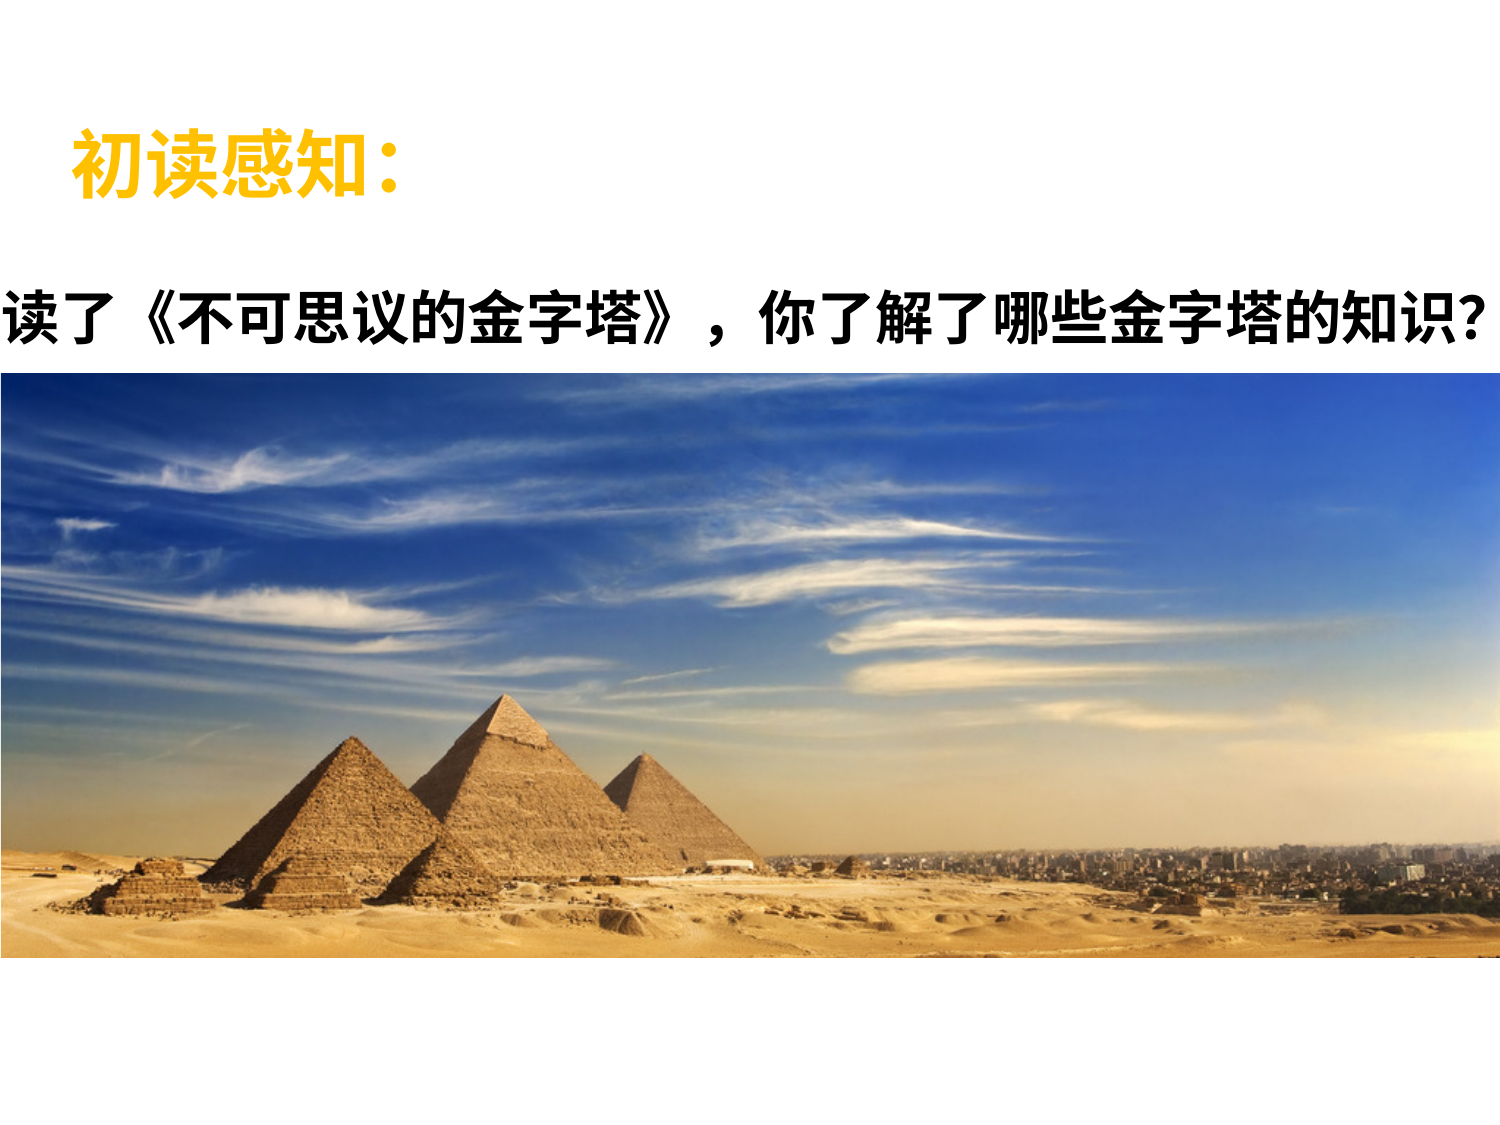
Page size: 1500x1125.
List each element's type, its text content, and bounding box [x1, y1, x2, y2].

picture [0, 373, 1500, 958]
text_box 初读感知： [55, 109, 461, 215]
text_box 读了《不可思议的金字塔》，你了解了哪些金字塔的知识？ [0, 274, 1500, 359]
